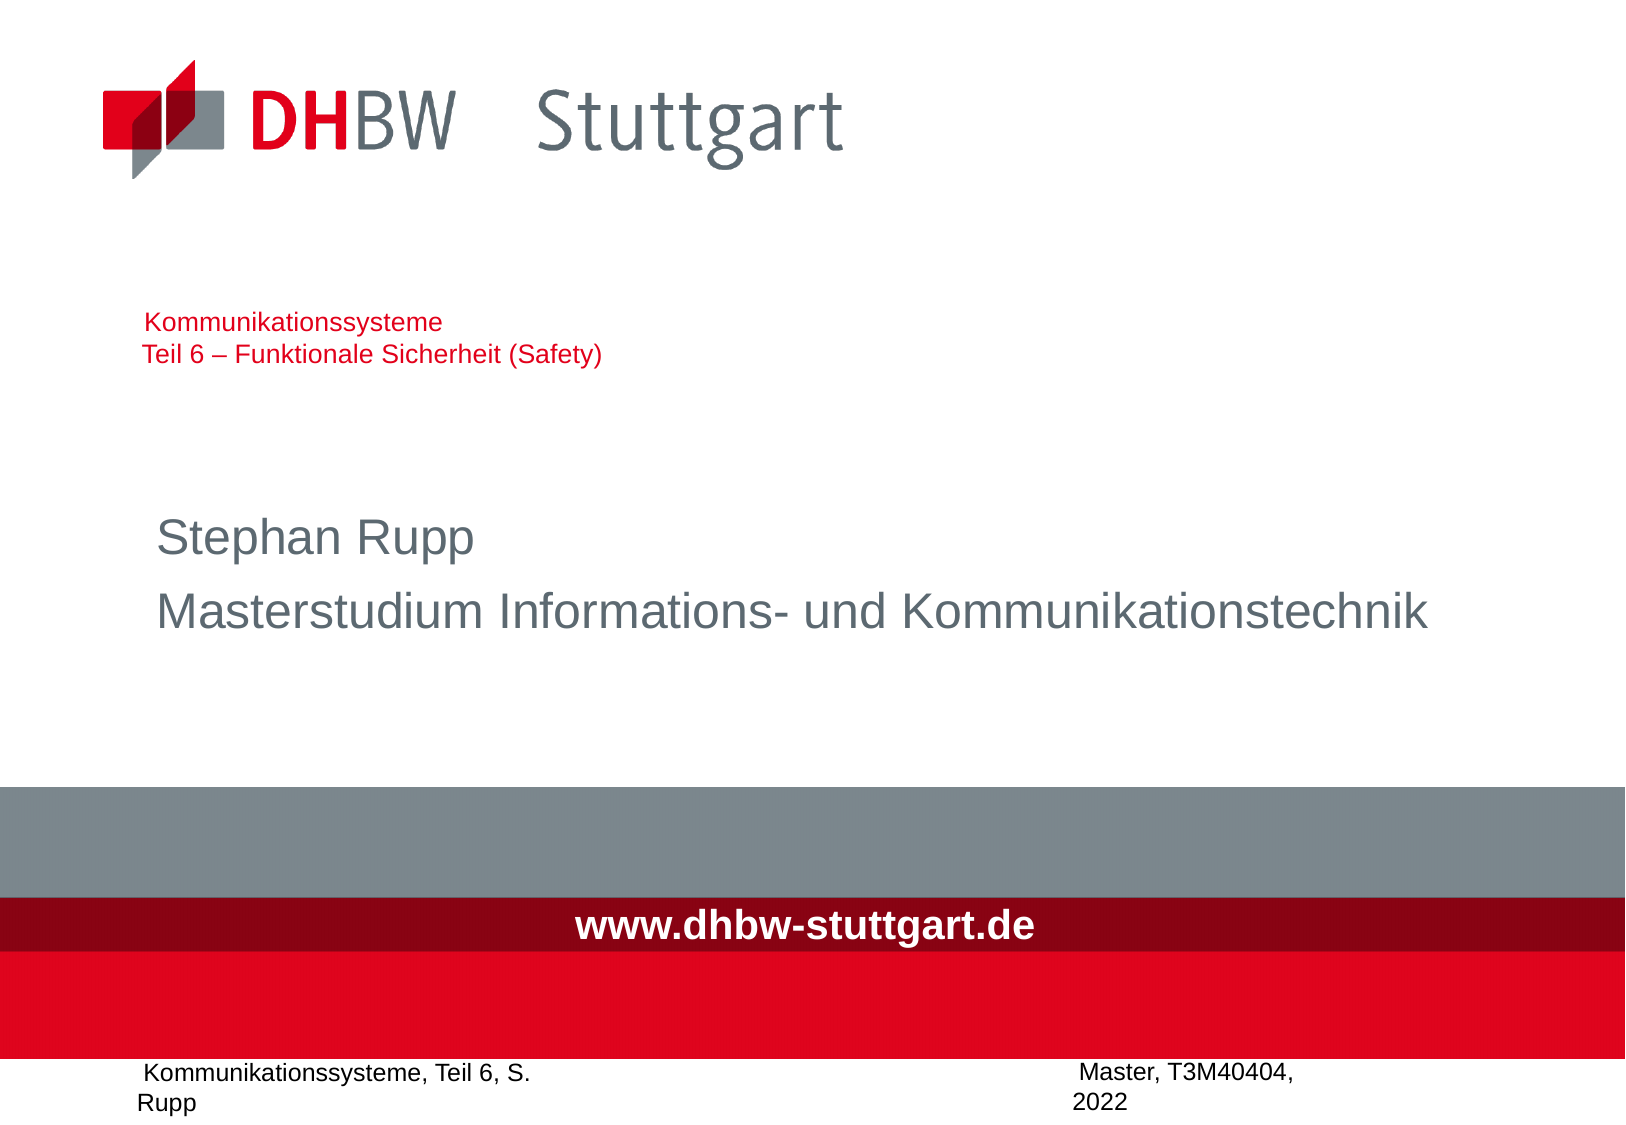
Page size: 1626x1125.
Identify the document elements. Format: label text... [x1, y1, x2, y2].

list Stephan Rupp Masterstudium Informations- und Kommunikationstechnik [147, 495, 1526, 682]
picture [0, 787, 1625, 1060]
title Kommunikationssysteme Teil 6 – Funktionale Sicherheit (Safety) [132, 296, 1534, 385]
picture [103, 60, 846, 179]
